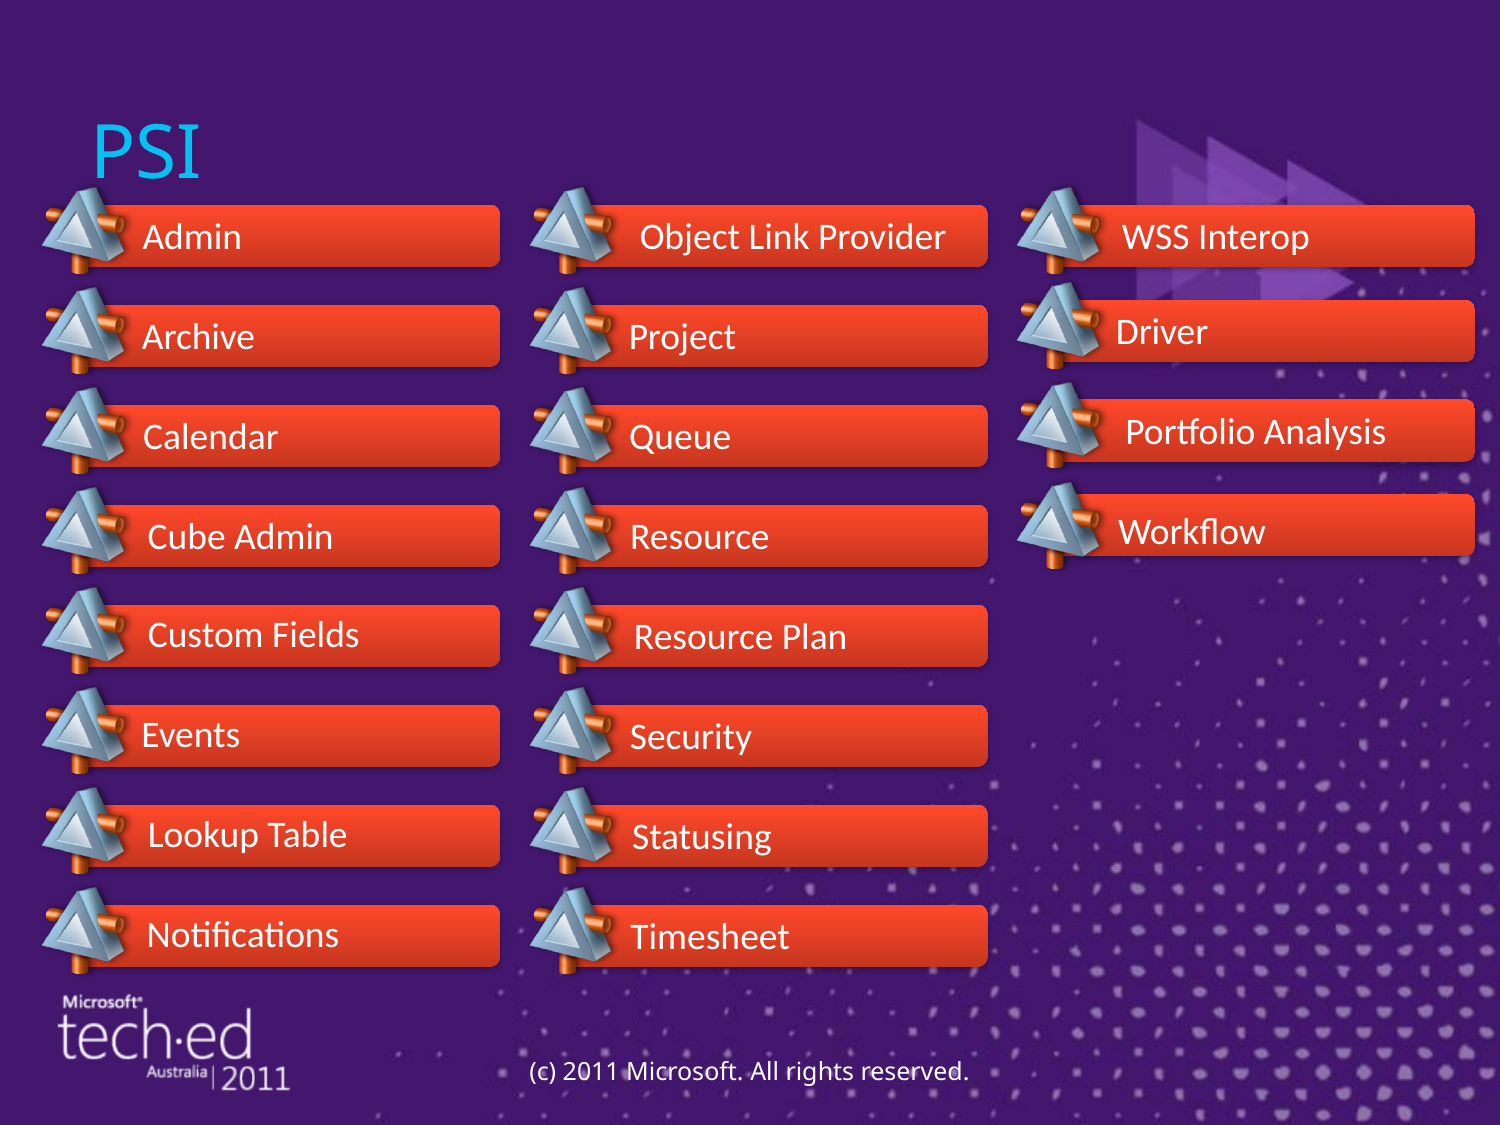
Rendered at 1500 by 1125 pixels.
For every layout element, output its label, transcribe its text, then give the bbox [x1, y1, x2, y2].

text_box [627, 304, 988, 368]
text_box Resource Plan [633, 617, 848, 658]
text_box Events [141, 715, 241, 756]
text_box [140, 404, 501, 468]
text_box [140, 204, 501, 268]
text_box Lookup Table [147, 815, 349, 857]
text_box Calendar [143, 417, 280, 458]
picture [0, 0, 1500, 1125]
text_box Archive [141, 317, 256, 358]
text_box Queue [629, 417, 732, 458]
text_box Notifications [146, 915, 340, 956]
text_box [1115, 204, 1476, 268]
text_box [627, 904, 988, 968]
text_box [1012, 274, 1476, 453]
text_box [627, 504, 988, 568]
text_box [140, 804, 501, 868]
text_box Cube Admin [147, 517, 335, 558]
text_box Custom Fields [147, 615, 361, 656]
text_box [1115, 493, 1476, 557]
text_box [627, 704, 988, 768]
text_box [140, 304, 501, 368]
text_box [627, 604, 988, 668]
text_box Resource [630, 517, 771, 558]
text_box [627, 804, 988, 868]
text_box [140, 704, 501, 768]
title PSI [75, 54, 1425, 243]
text_box [140, 604, 501, 668]
text_box [627, 404, 988, 468]
text_box [140, 504, 501, 568]
footer (c) 2011 Microsoft. All rights reserved. [512, 1042, 988, 1103]
text_box Admin [142, 217, 243, 258]
text_box Statusing [632, 817, 772, 858]
text_box [627, 204, 988, 268]
text_box Security [629, 717, 753, 758]
text_box Project [628, 317, 737, 358]
text_box Timesheet [630, 917, 791, 958]
text_box Object Link Provider [639, 217, 947, 258]
text_box WSS Interop [1121, 217, 1310, 258]
text_box [140, 904, 501, 968]
text_box Workflow [1118, 512, 1266, 553]
